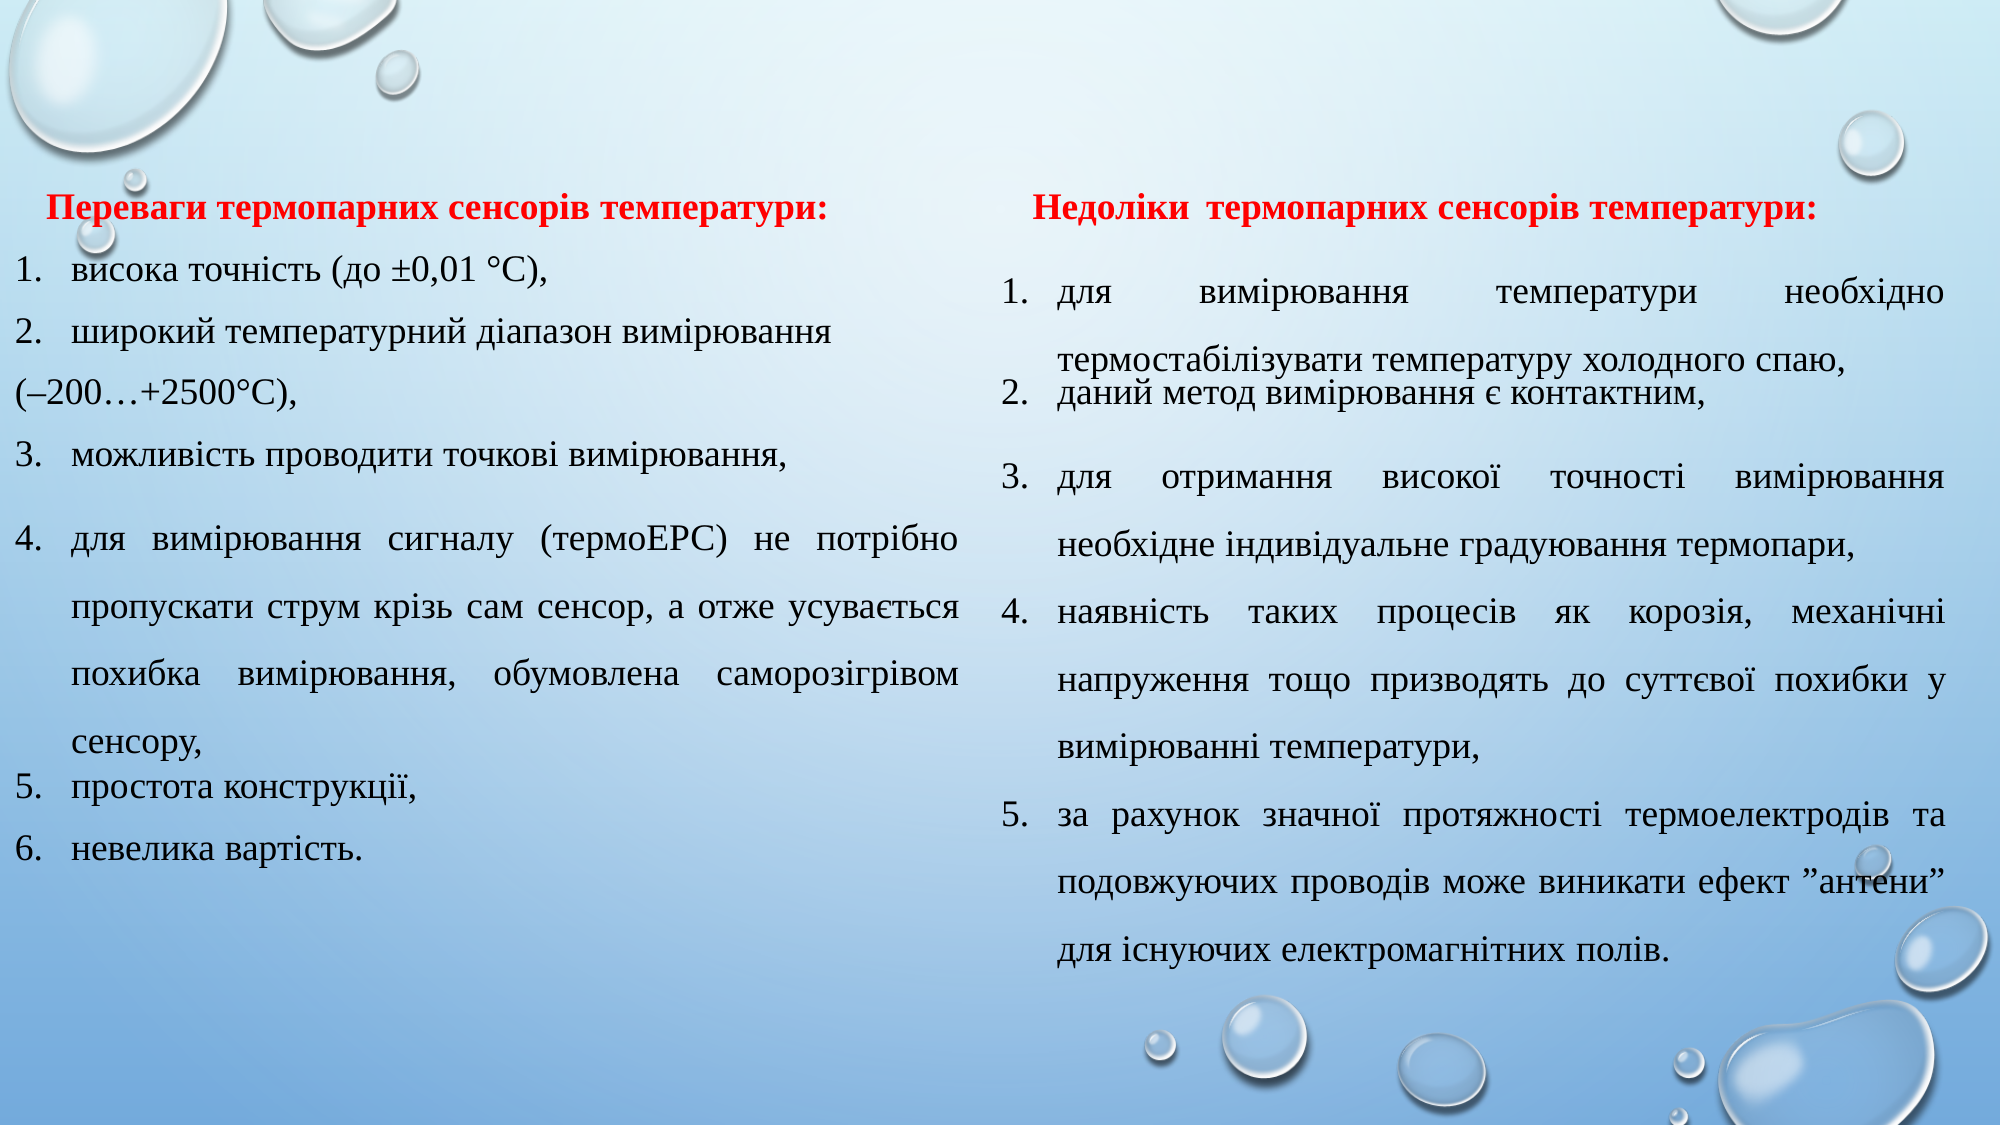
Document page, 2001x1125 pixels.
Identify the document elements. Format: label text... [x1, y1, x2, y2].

picture [0, 0, 2000, 1125]
text_box Недоліки термопарних сенсорів температури: для вимірювання температури необхідно термостабілізувати температуру холодного спаю, даний метод вимірювання є контактним, для отримання високої точності вимірювання необхідне індивідуальне градуювання термопари, наявність таких процесів як корозія, механічні напруження тощо призводять до суттєвої похибки у вимірюванні температури, за рахунок значної протяжності термоелектродів та подовжуючих проводів може виникати ефект ”антени” для існуючих електромагнітних полів. [986, 174, 1987, 1067]
text_box Переваги термопарних сенсорів температури: висока точність (до ±0,01 °С), широкий температурний діапазон вимірювання (–200…+2500°С), можливість проводити точкові вимірювання, для вимірювання сигналу (термоЕРС) не потрібно пропускати струм крізь сам сенсор, а отже усувається похибка вимірювання, обумовлена саморозігрівом сенсору, простота конструкції, невелика вартість. [0, 174, 986, 875]
